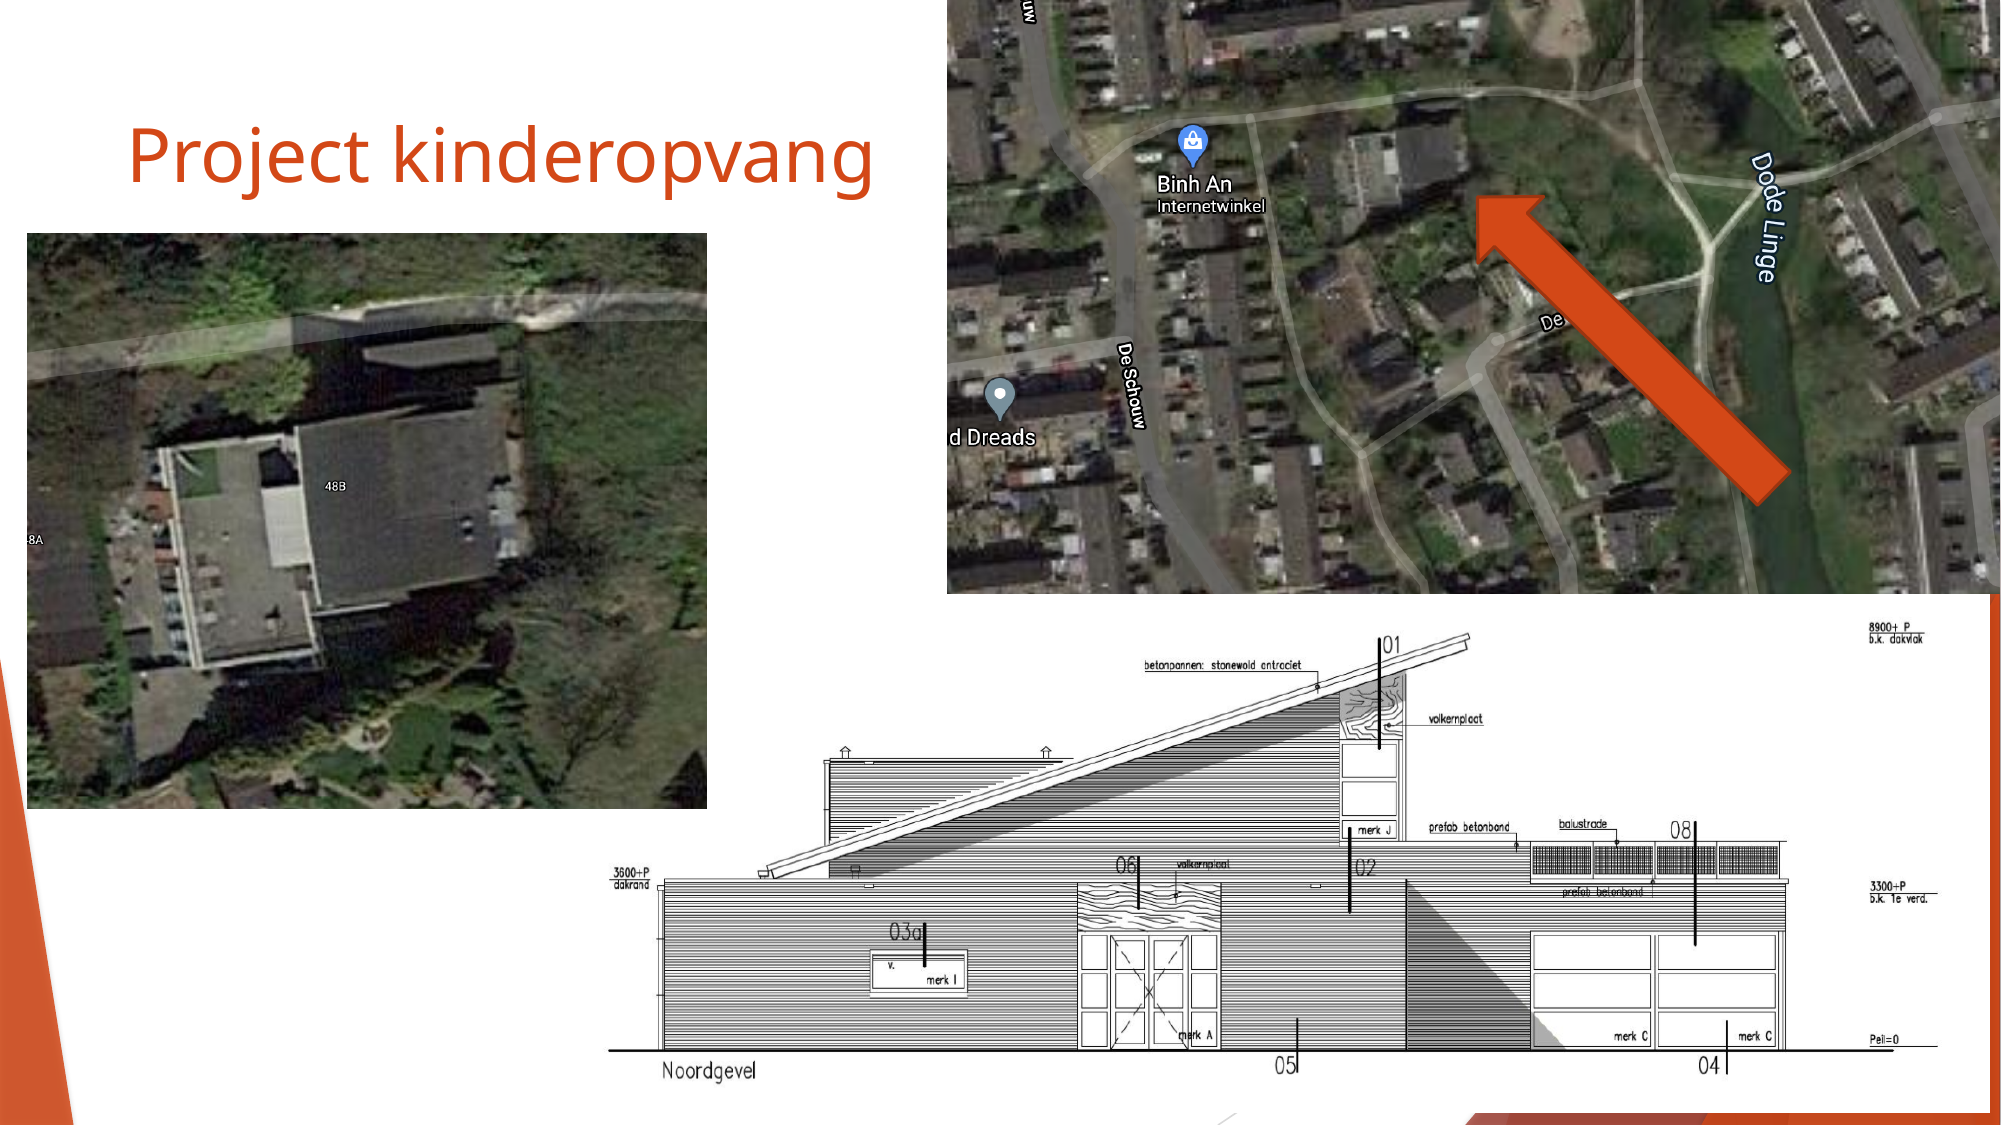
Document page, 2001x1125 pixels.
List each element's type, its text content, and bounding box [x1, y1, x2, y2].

picture [946, 0, 2000, 594]
title Project kinderopvang [111, 99, 942, 317]
picture [27, 233, 708, 809]
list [576, 510, 1991, 1113]
